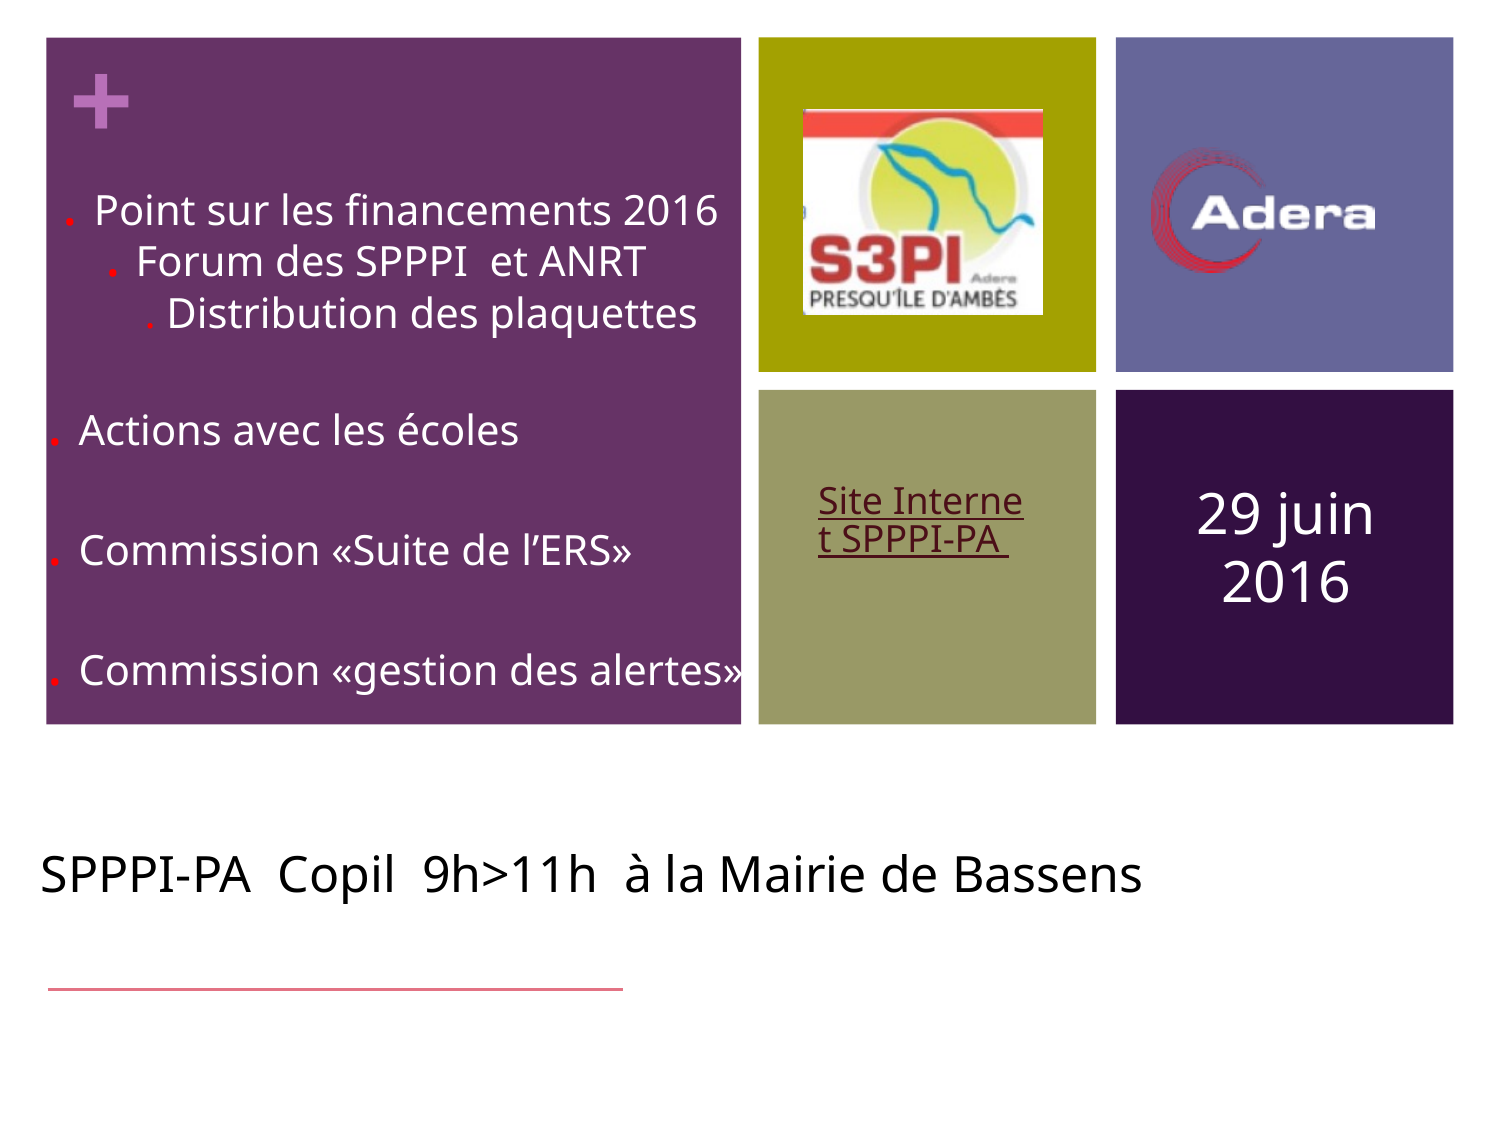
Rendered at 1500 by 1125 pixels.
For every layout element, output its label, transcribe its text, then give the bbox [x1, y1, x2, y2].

title 29 juin 2016 [1120, 469, 1453, 623]
text_box . Point sur les financements 2016 . Distribution des plaquettes . Actions avec les écoles . Commission «Suite de l’ERS» . Commission «gestion des alertes» [0, 109, 890, 1125]
picture [1151, 147, 1376, 274]
text_box . Forum des SPPPI et ANRT [0, 211, 682, 296]
text_box SPPPI-PA Copil 9h>11h à la Mairie de Bassens [26, 835, 1500, 910]
text_box Site Internet SPPPI-PA [803, 469, 1043, 536]
picture [802, 109, 1044, 316]
